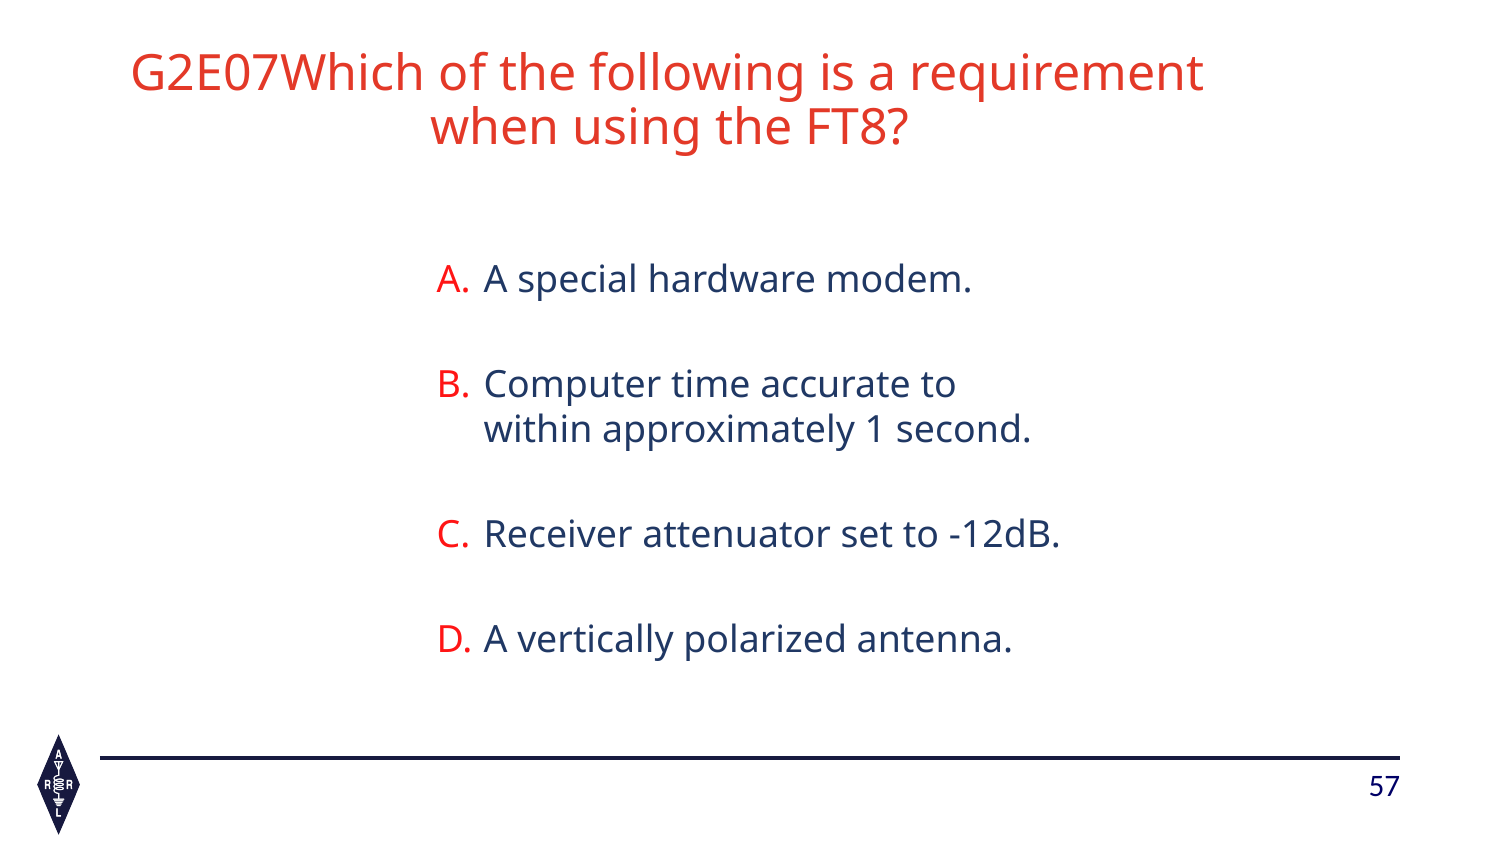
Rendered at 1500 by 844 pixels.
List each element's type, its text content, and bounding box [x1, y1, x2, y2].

picture [37, 734, 80, 835]
slide_number 57 [1302, 761, 1400, 807]
list [76, 192, 1425, 827]
text_box A special hardware modem. Computer time accurate to within approximately 1 second. Receiver attenuator set to -12dB. A vertically polarized antenna. [425, 249, 1075, 696]
title G2E07 Which of the following is a requirement when using the FT8? [130, 41, 1370, 149]
